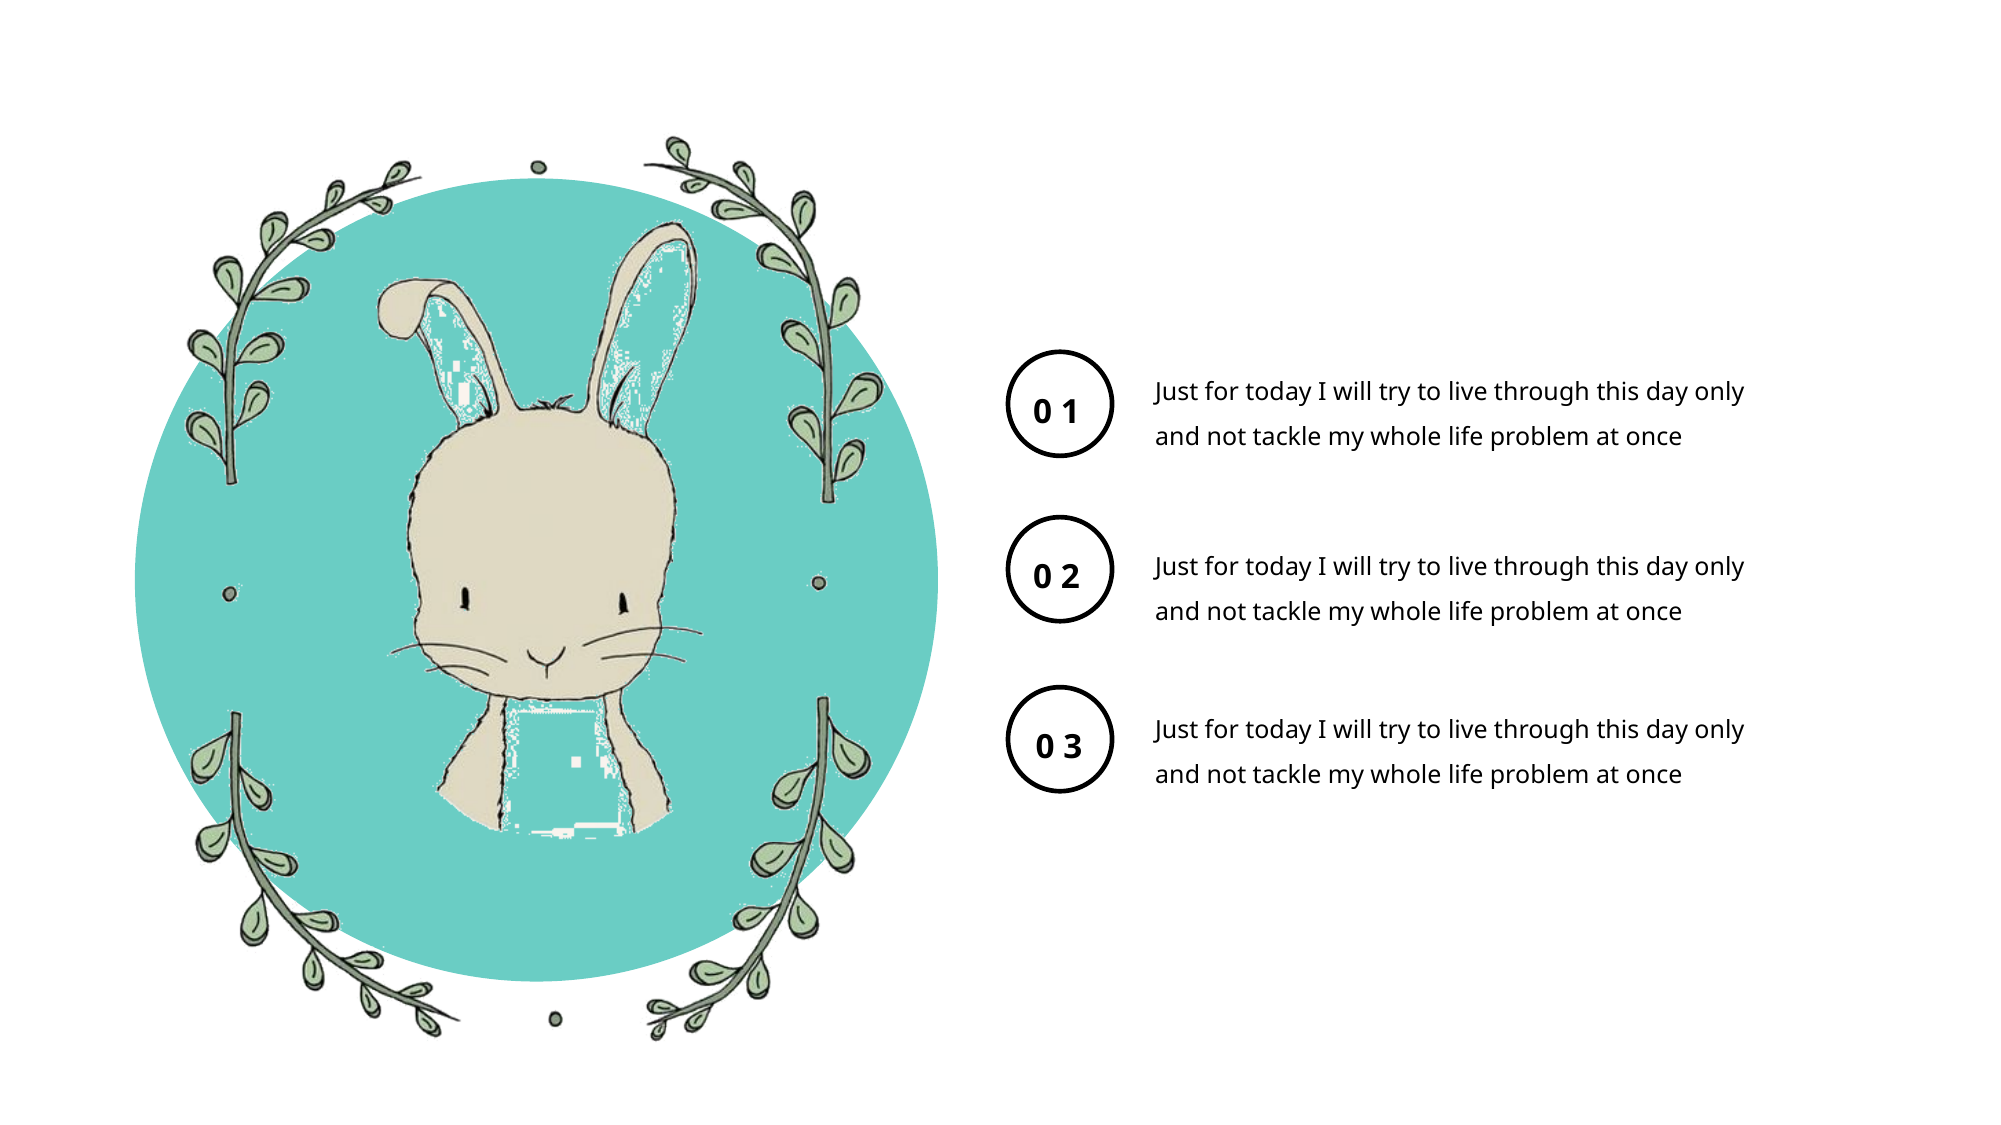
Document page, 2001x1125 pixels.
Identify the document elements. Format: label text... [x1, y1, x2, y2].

text_box [1006, 551, 1010, 587]
text_box [1019, 773, 1101, 793]
text_box [1019, 603, 1101, 623]
text_box 0 2 [1010, 547, 1103, 603]
text_box Just for today I will try to live through this day only and not tackle my whole life problem at once [1140, 528, 1811, 633]
text_box [1011, 350, 1114, 435]
text_box [1011, 516, 1114, 601]
text_box 0 3 [1008, 717, 1110, 773]
text_box [910, 429, 940, 731]
picture [134, 119, 910, 1088]
text_box [1019, 438, 1101, 457]
text_box [1011, 686, 1109, 717]
text_box Just for today I will try to live through this day only and not tackle my whole life problem at once [1140, 690, 1811, 796]
text_box [1006, 386, 1010, 422]
text_box 0 1 [1010, 382, 1103, 438]
text_box Just for today I will try to live through this day only and not tackle my whole life problem at once [1140, 353, 1811, 458]
text_box [1110, 721, 1114, 758]
